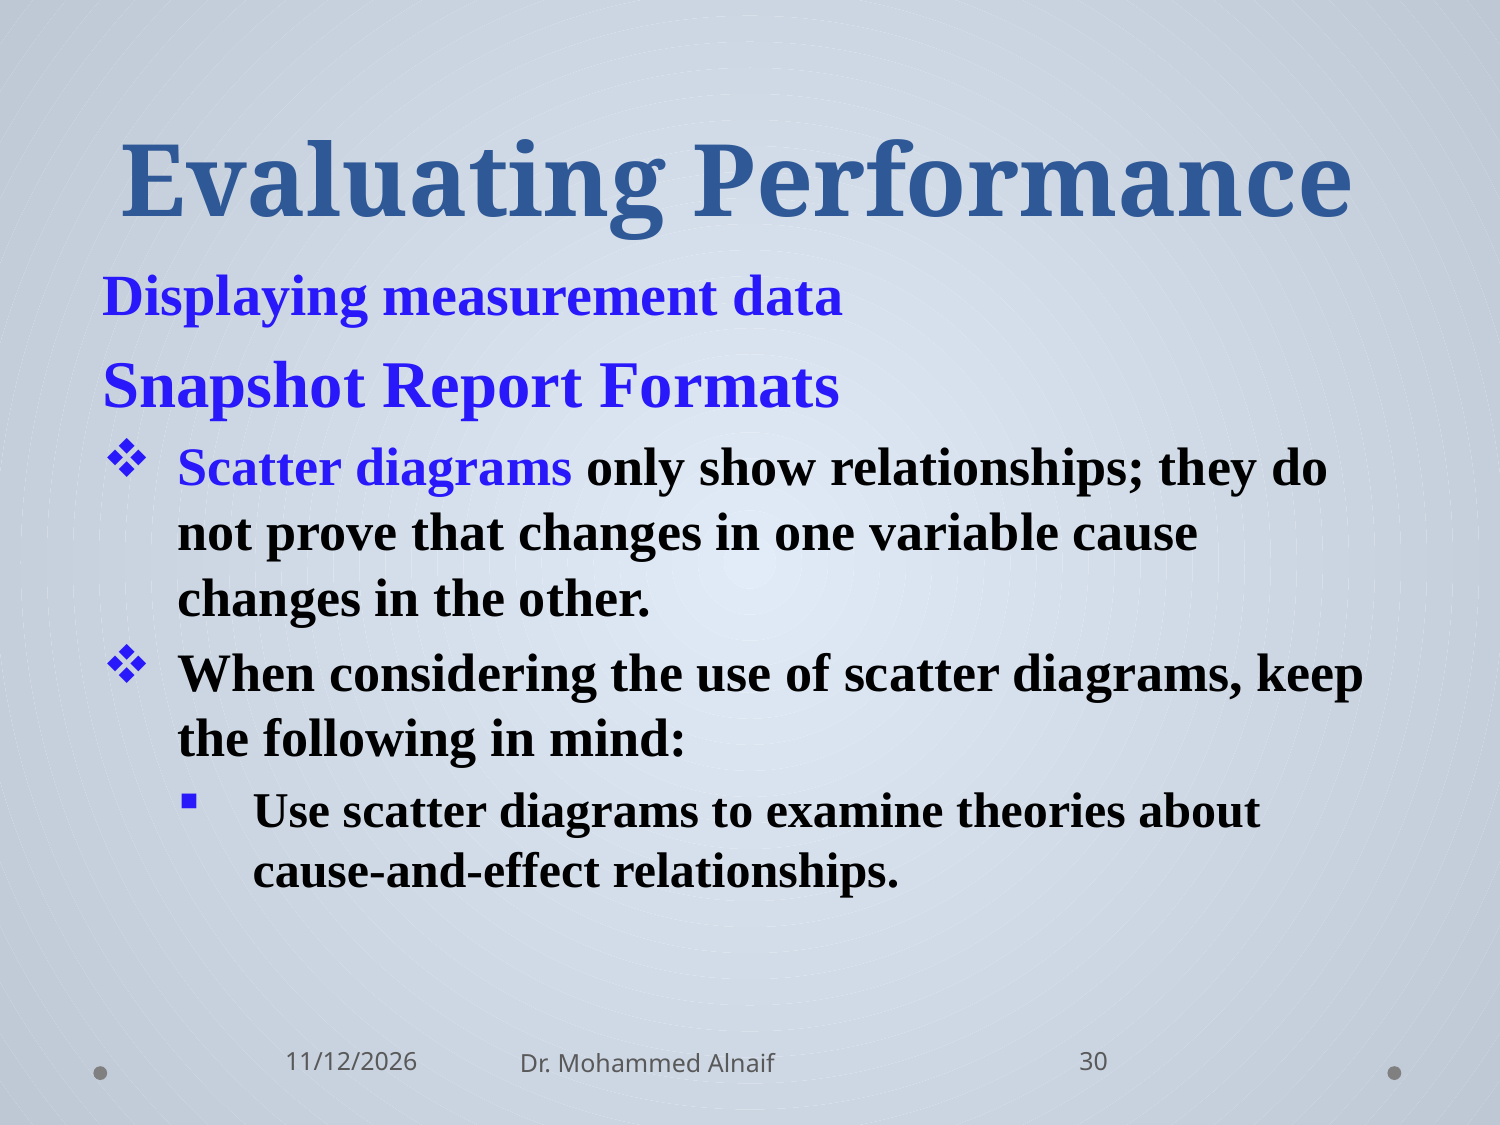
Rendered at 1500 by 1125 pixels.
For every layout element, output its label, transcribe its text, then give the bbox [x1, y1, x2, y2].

footer Dr. Mohammed Alnaif [512, 1025, 988, 1100]
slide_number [75, 1025, 425, 1100]
title Evaluating Performance [100, 78, 1376, 244]
slide_number 30 [1074, 1025, 1425, 1100]
subtitle Displaying measurement data Snapshot Report Formats Scatter diagrams only show relationships; they do not prove that changes in one variable cause changes in the other. When considering the use of scatter diagrams, keep the following in mind: Use scatter diagrams to examine theories about cause-and-effect relationships. [87, 249, 1388, 976]
